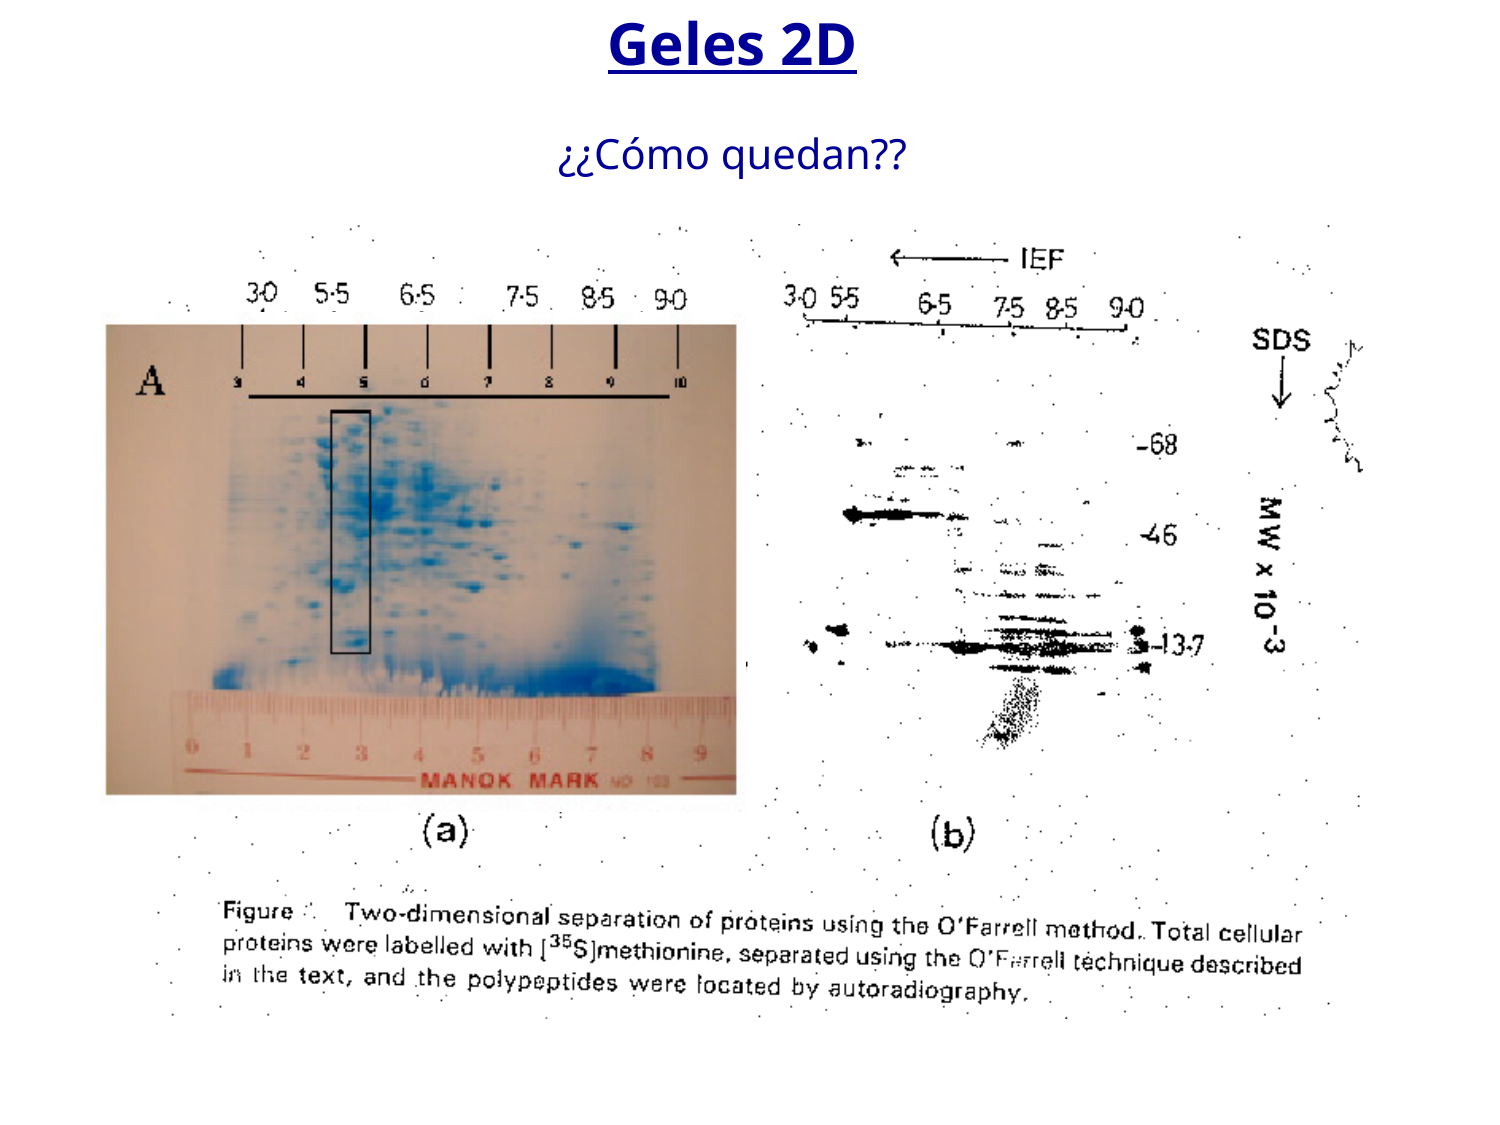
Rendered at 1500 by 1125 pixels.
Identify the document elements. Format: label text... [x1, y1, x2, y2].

text_box Geles 2D ¿¿Cómo quedan?? [128, 0, 1336, 185]
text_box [149, 224, 1363, 1019]
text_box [99, 312, 746, 812]
